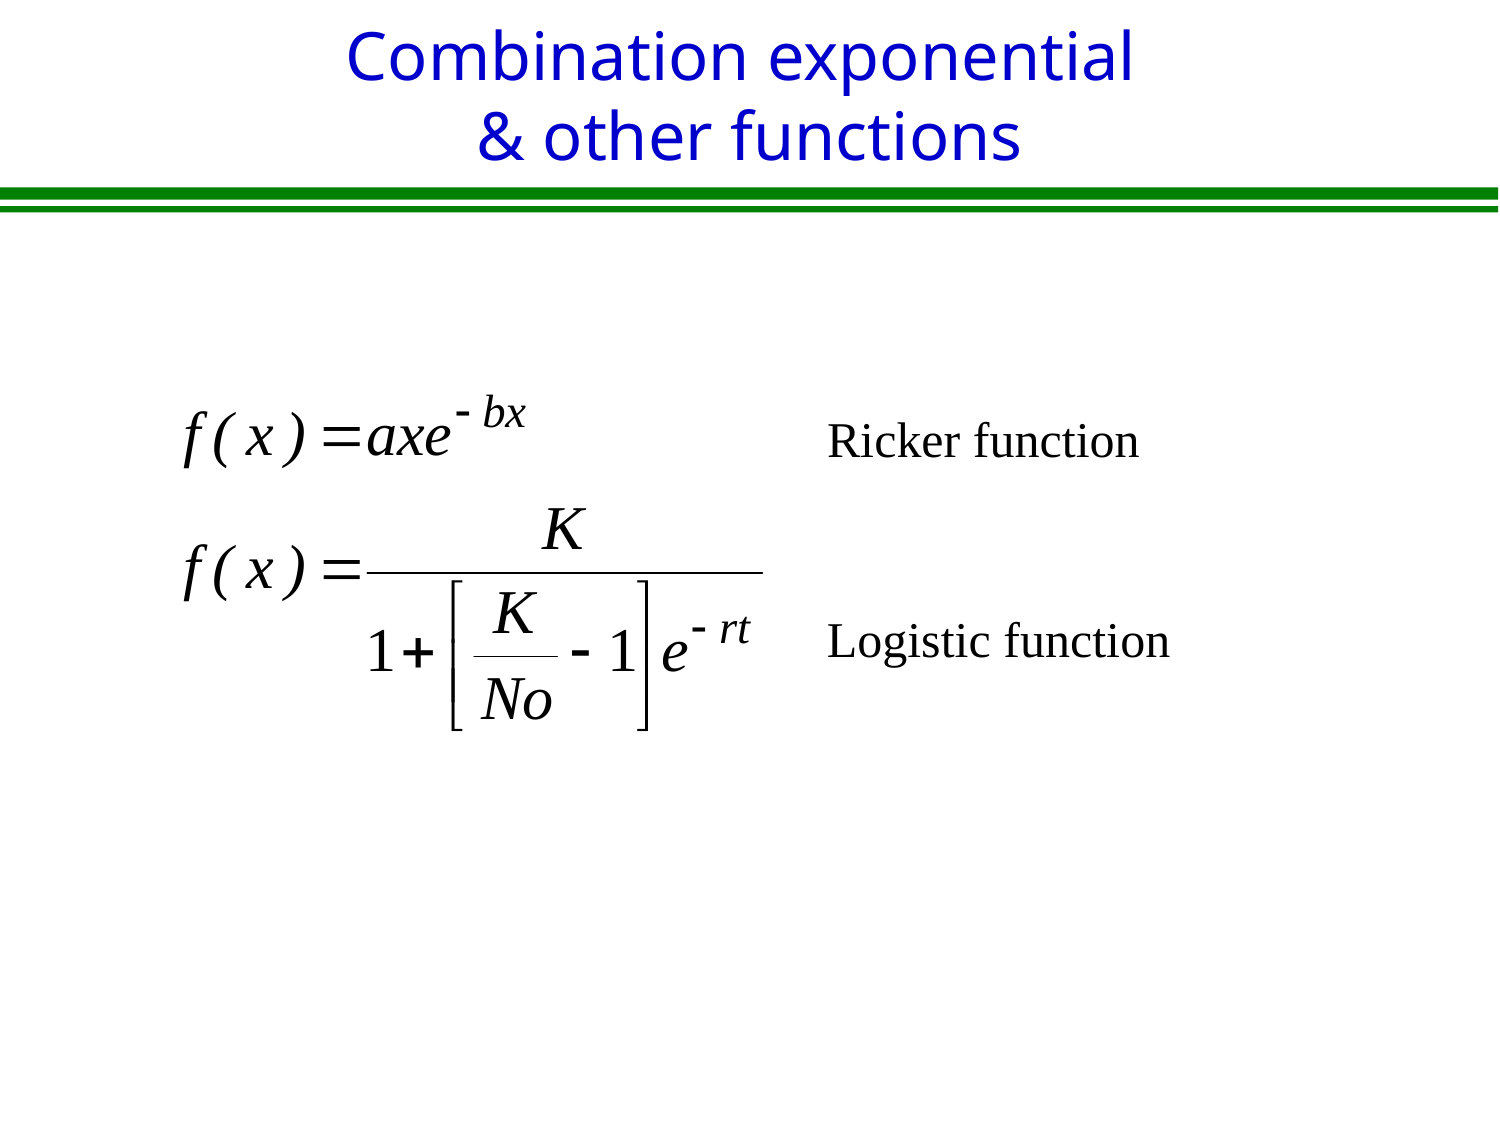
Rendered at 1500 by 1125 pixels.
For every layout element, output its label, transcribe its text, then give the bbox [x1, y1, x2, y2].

text_box Logistic function [812, 599, 1186, 675]
title Combination exponential & other functions [112, 0, 1388, 188]
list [162, 380, 776, 931]
text_box Ricker function [812, 399, 1155, 475]
